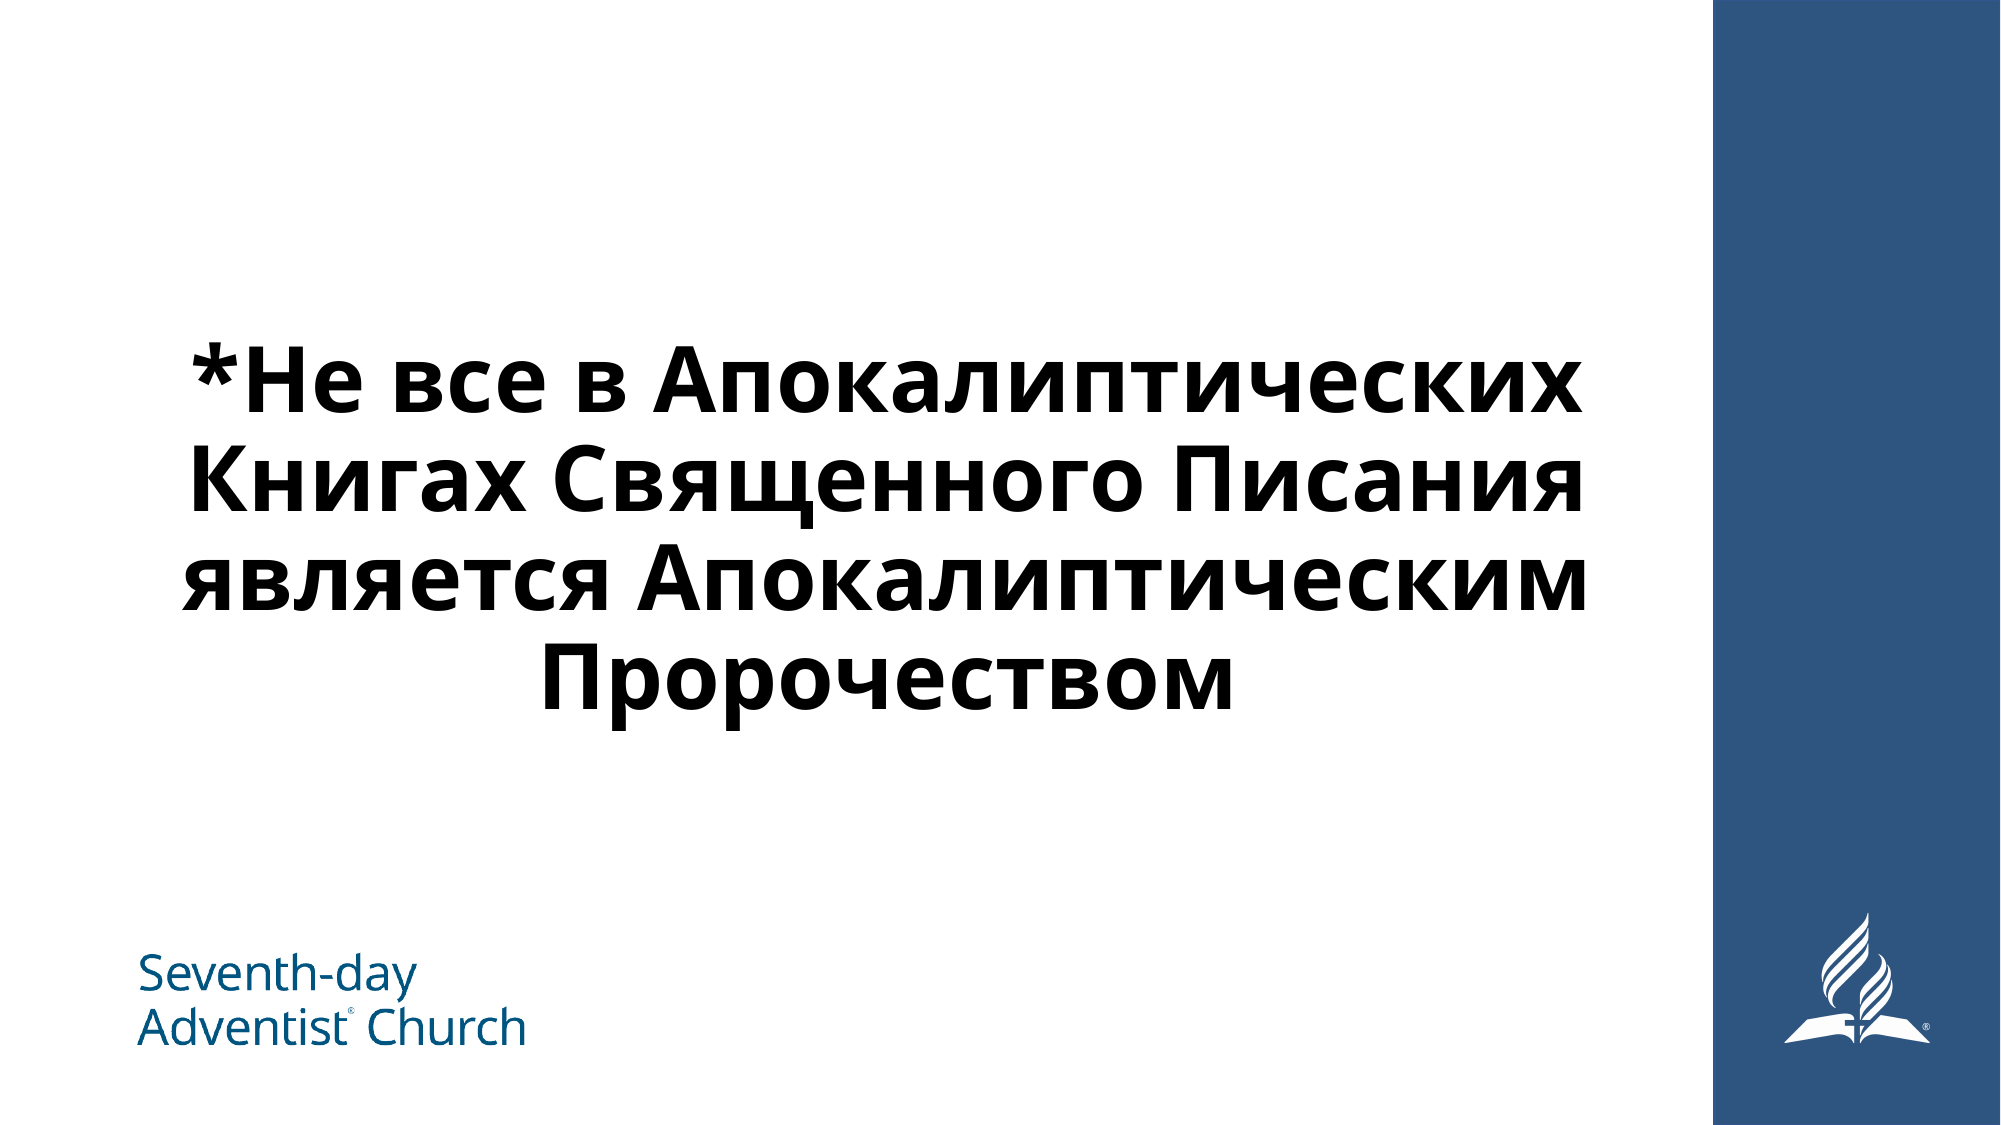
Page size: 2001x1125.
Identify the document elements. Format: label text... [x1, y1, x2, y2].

title *Не все в Апокалиптических Книгах Священного Писания является Апокалиптическим Пророчеством [137, 59, 1639, 1003]
picture [1771, 892, 1943, 1064]
picture [120, 911, 537, 1073]
